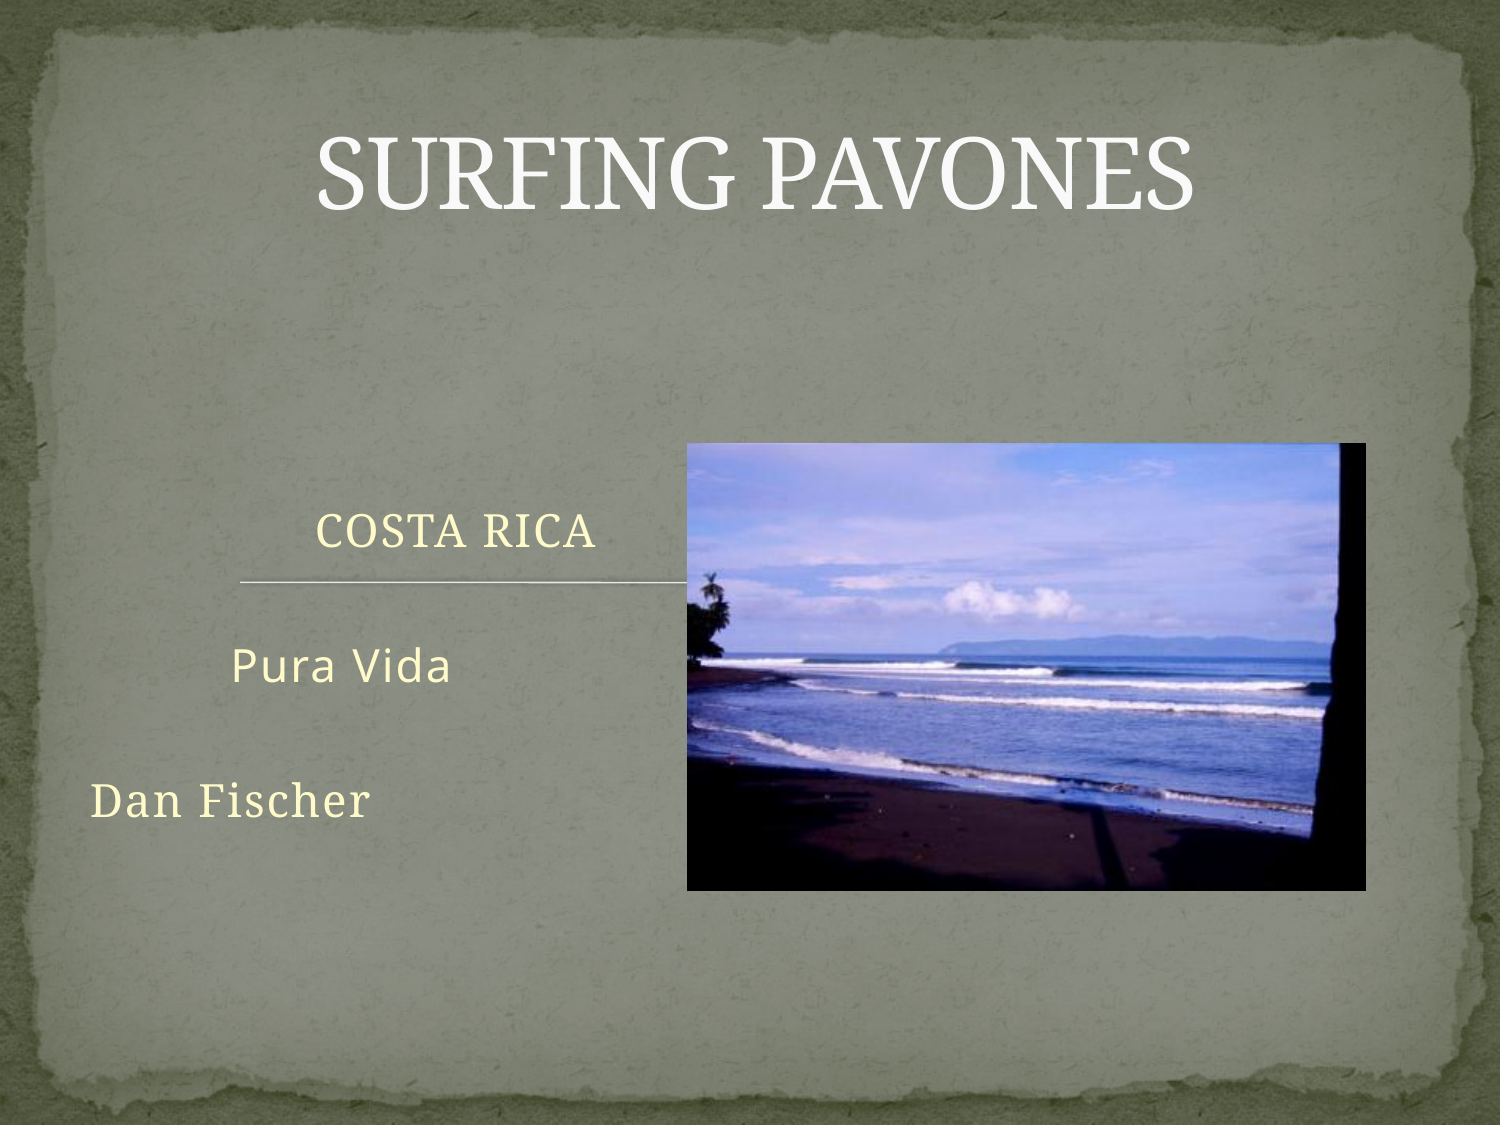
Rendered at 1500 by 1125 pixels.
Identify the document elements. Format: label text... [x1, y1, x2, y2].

subtitle COSTA RICA Pura Vida Dan Fischer [75, 359, 1438, 547]
picture [687, 443, 1366, 891]
title SURFING PAVONES [74, 83, 1438, 238]
